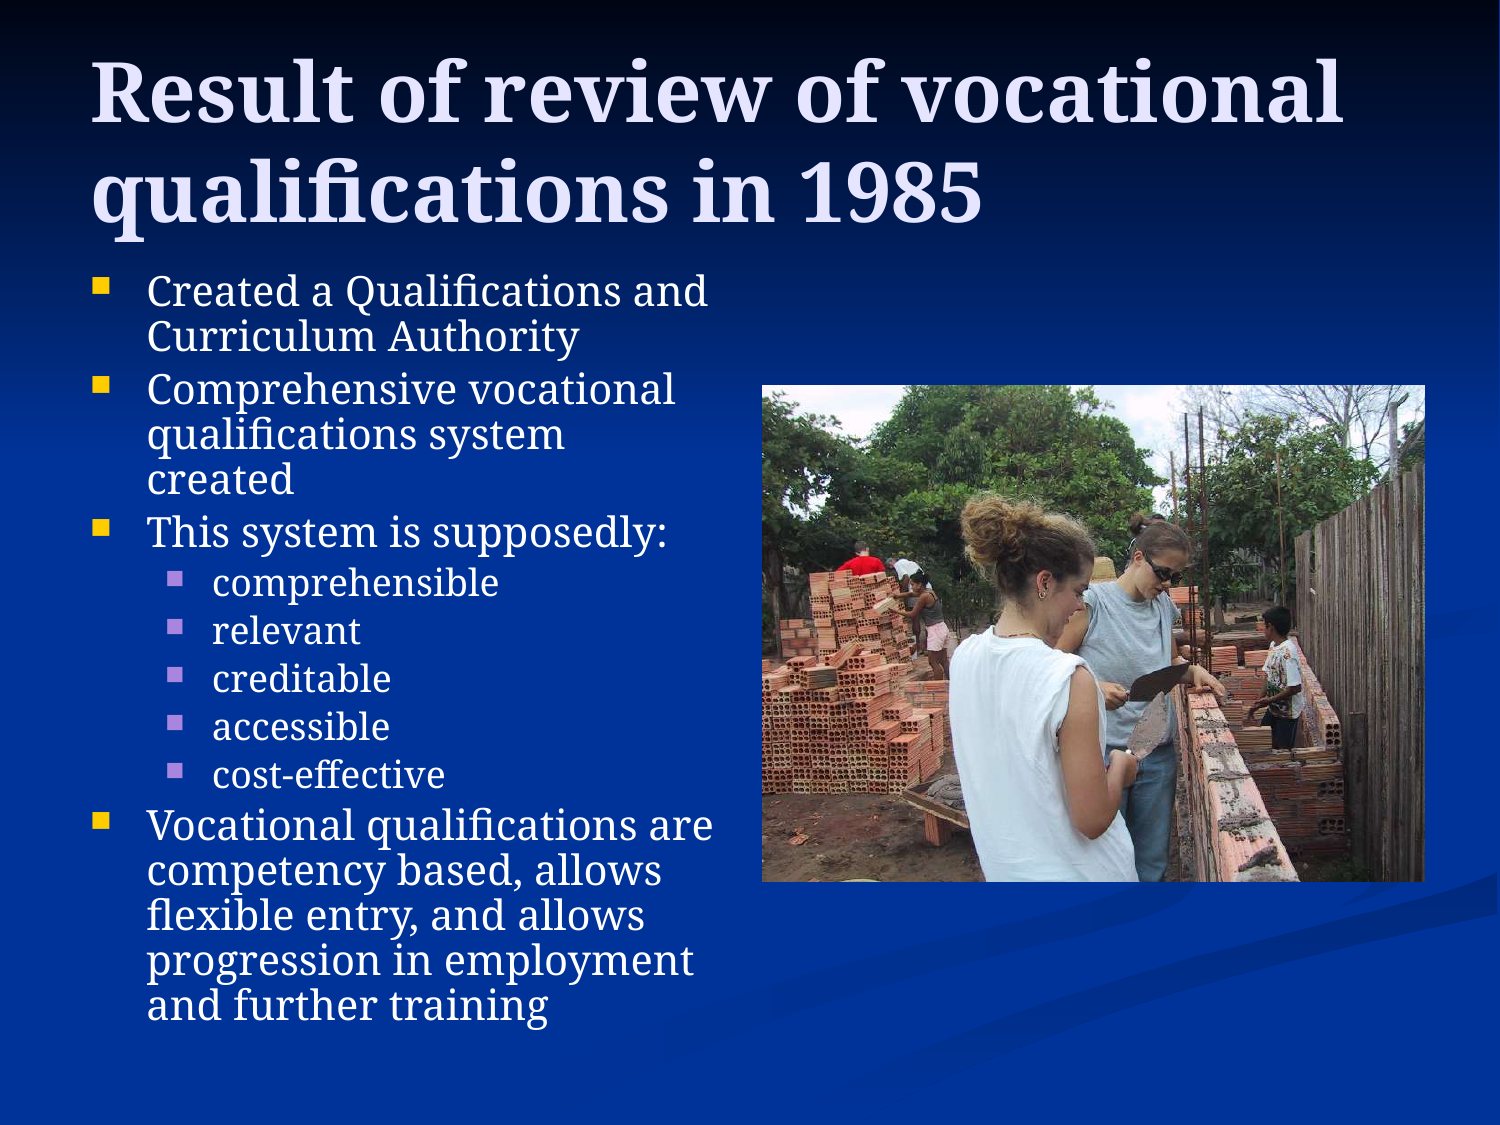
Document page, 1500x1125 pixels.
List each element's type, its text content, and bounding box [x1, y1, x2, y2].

list Created a Qualifications and Curriculum Authority Comprehensive vocational qualifications system created This system is supposedly: comprehensible relevant creditable accessible cost-effective Vocational qualifications are competency based, allows flexible entry, and allows progression in employment and further training [74, 262, 738, 1006]
title Result of review of vocational qualifications in 1985 [74, 44, 1389, 233]
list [762, 384, 1426, 883]
